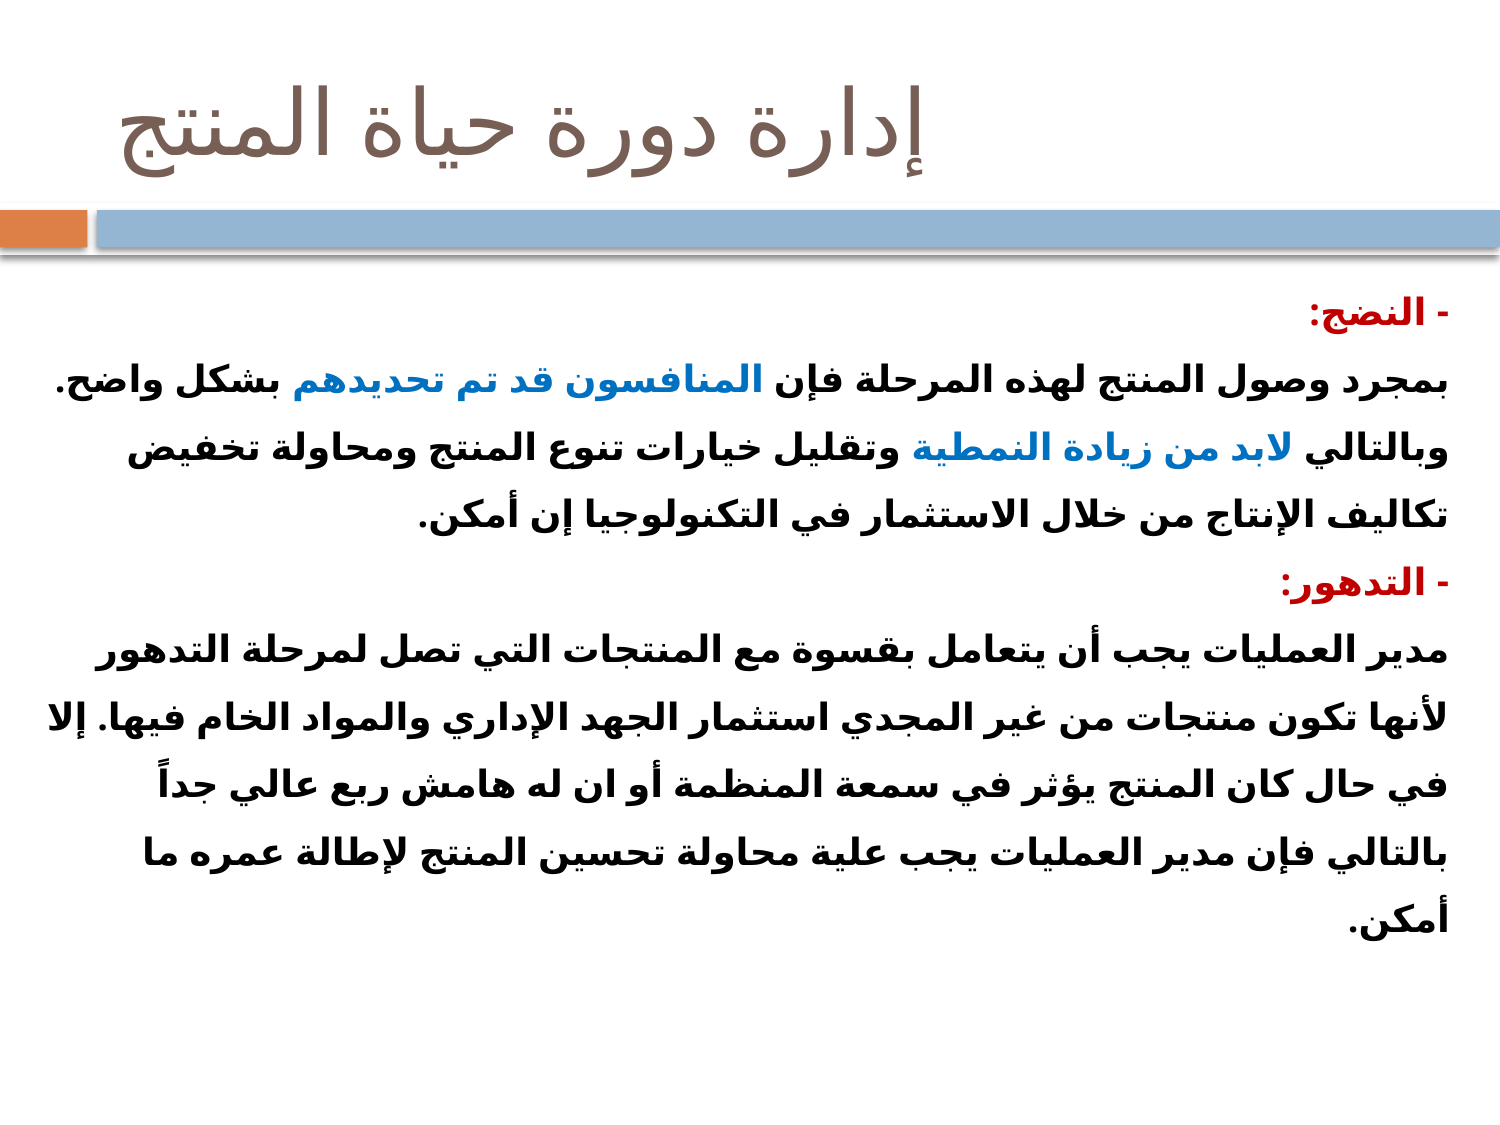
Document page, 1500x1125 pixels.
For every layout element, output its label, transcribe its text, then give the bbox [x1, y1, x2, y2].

title إدارة دورة حياة المنتج [100, 37, 1438, 200]
text_box - النضج: بمجرد وصول المنتج لهذه المرحلة فإن المنافسون قد تم تحديدهم بشكل واضح. وبالتالي لابد من زيادة النمطية وتقليل خيارات تنوع المنتج ومحاولة تخفيض تكاليف الإنتاج من خلال الاستثمار في التكنولوجيا إن أمكن. - التدهور: مدير العمليات يجب أن يتعامل بقسوة مع المنتجات التي تصل لمرحلة التدهور لأنها تكون منتجات من غير المجدي استثمار الجهد الإداري والمواد الخام فيها. إلا في حال كان المنتج يؤثر في سمعة المنظمة أو ان له هامش ربع عالي جداً بالتالي فإن مدير العمليات يجب علية محاولة تحسين المنتج لإطالة عمره ما أمكن. [23, 257, 1465, 948]
